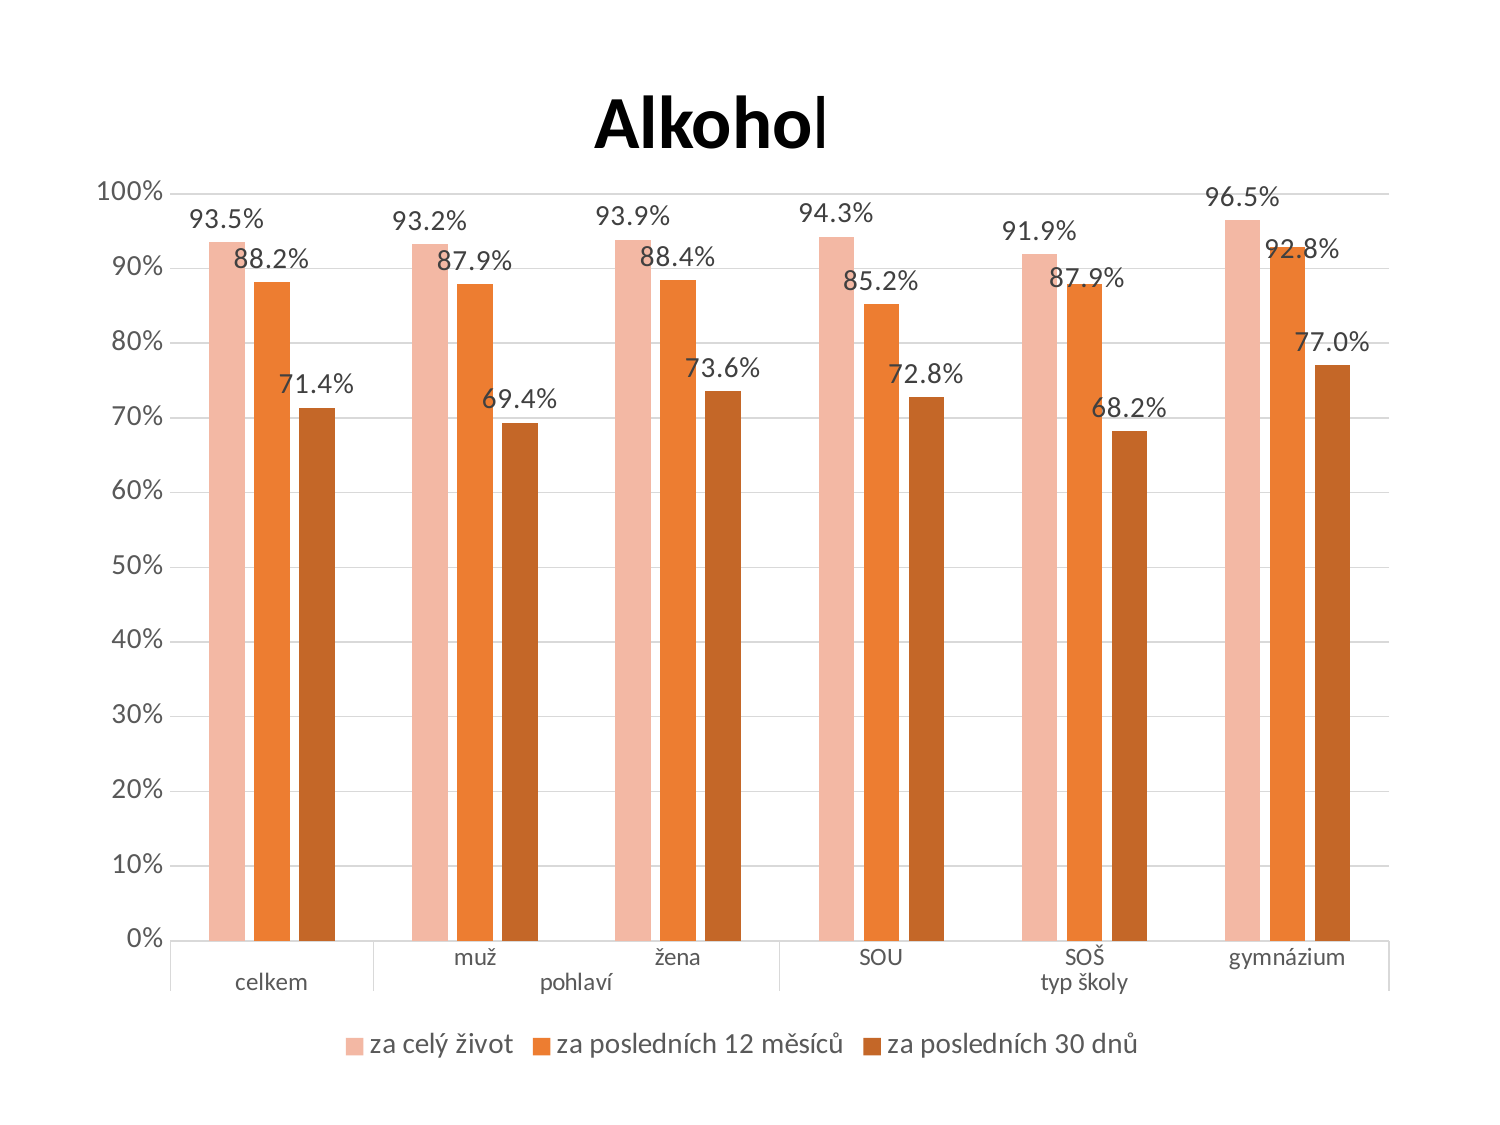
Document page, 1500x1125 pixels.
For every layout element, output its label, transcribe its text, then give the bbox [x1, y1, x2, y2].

text_box Alkohol [511, 65, 958, 160]
chart [68, 160, 1417, 1068]
